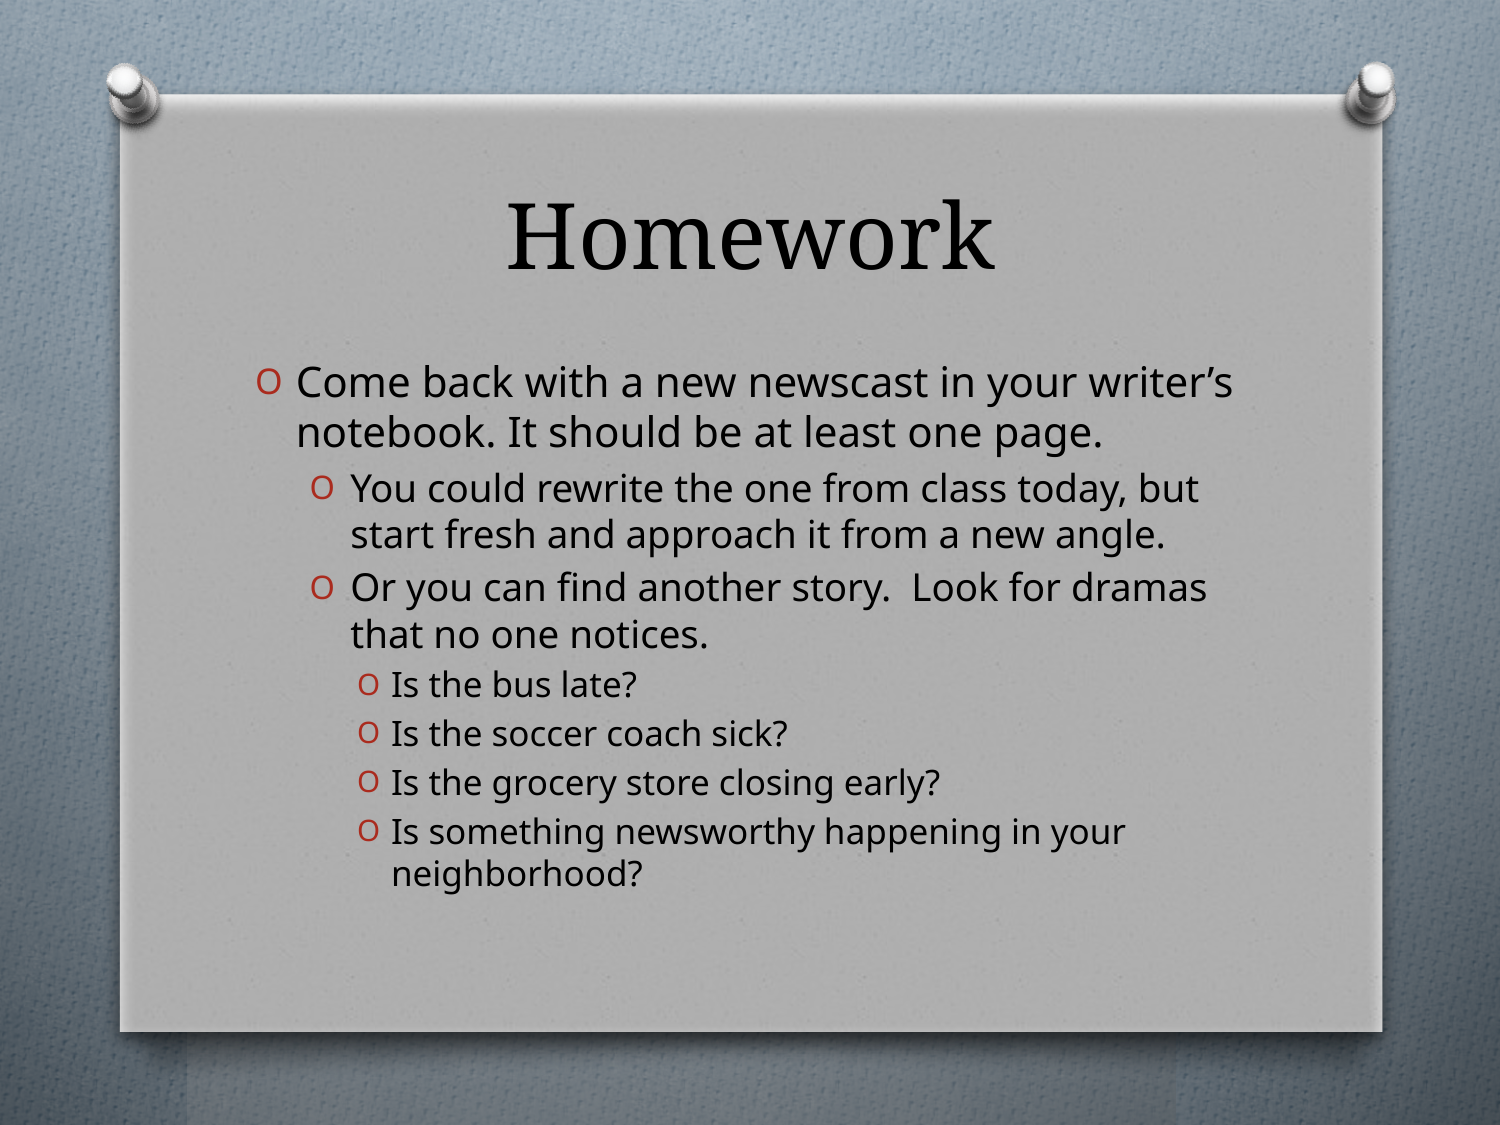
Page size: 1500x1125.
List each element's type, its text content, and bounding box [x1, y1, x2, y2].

title Homework [179, 134, 1323, 332]
list Come back with a new newscast in your writer’s notebook. It should be at least one page. You could rewrite the one from class today, but start fresh and approach it from a new angle. Or you can find another story. Look for dramas that no one notices. Is the bus late? Is the soccer coach sick? Is the grocery store closing early? Is something newsworthy happening in your neighborhood? [240, 347, 1257, 939]
picture [75, 29, 198, 153]
picture [1317, 35, 1439, 156]
